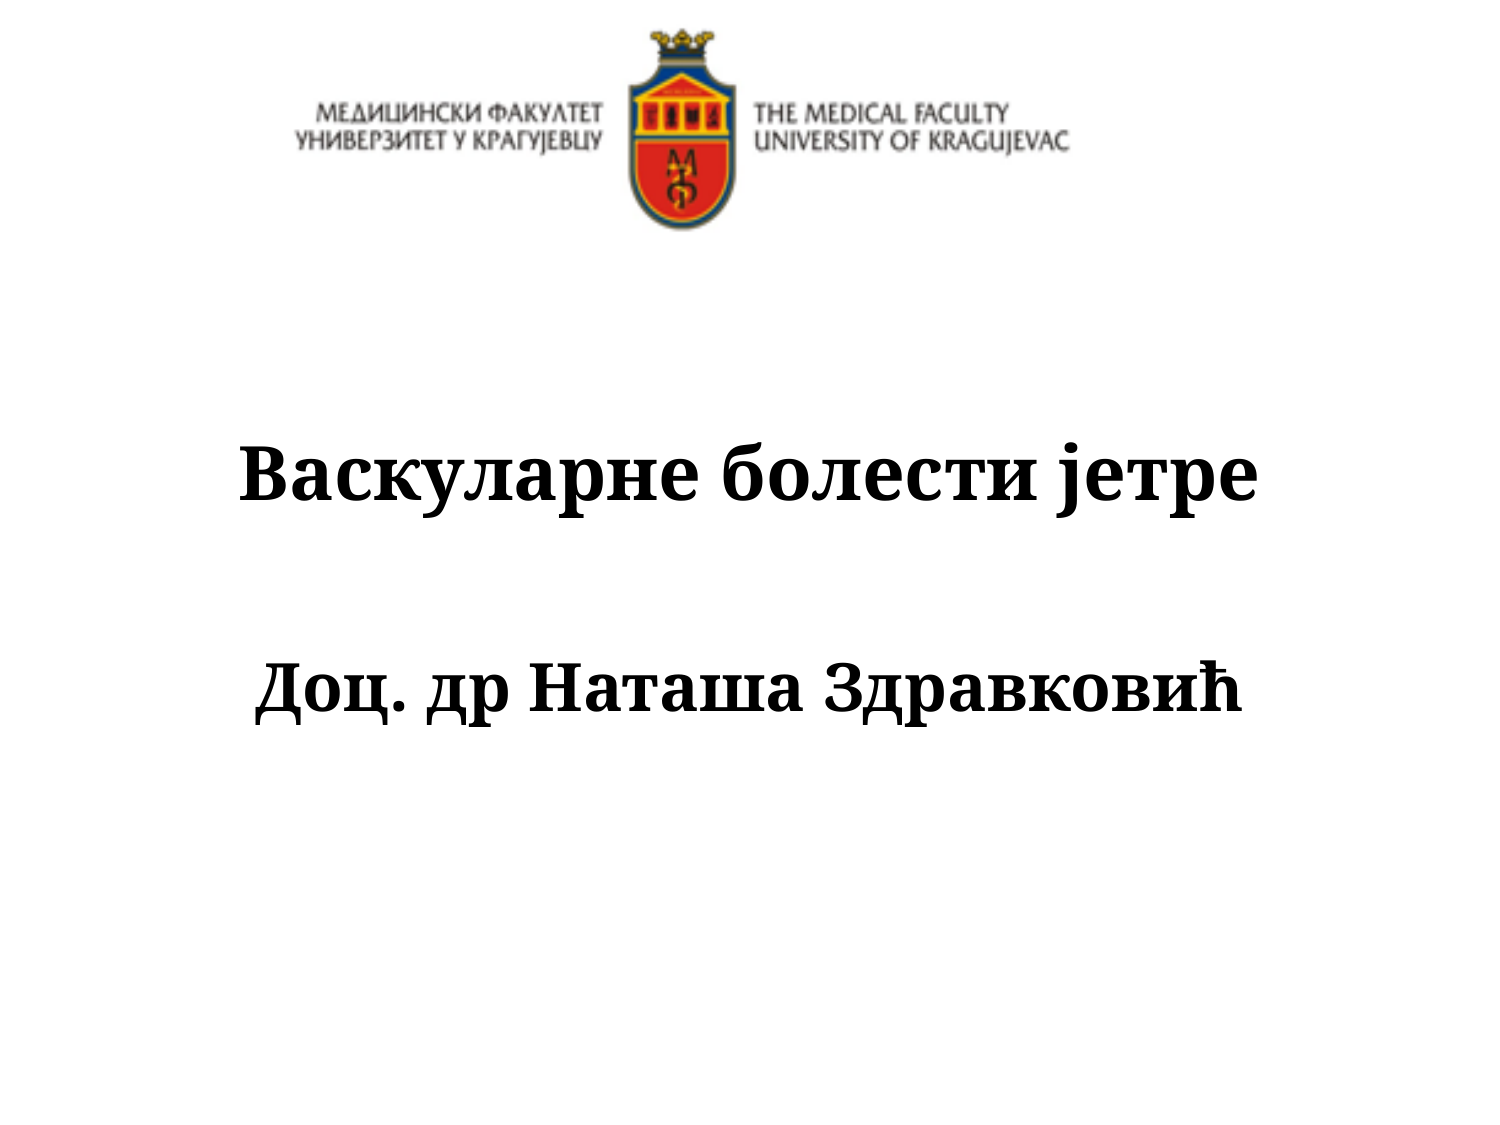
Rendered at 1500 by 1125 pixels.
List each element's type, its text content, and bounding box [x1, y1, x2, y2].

subtitle Доц. др Наташа Здравковић [225, 637, 1275, 925]
picture [143, 24, 1284, 263]
title Васкуларне болести јетре [112, 349, 1388, 591]
